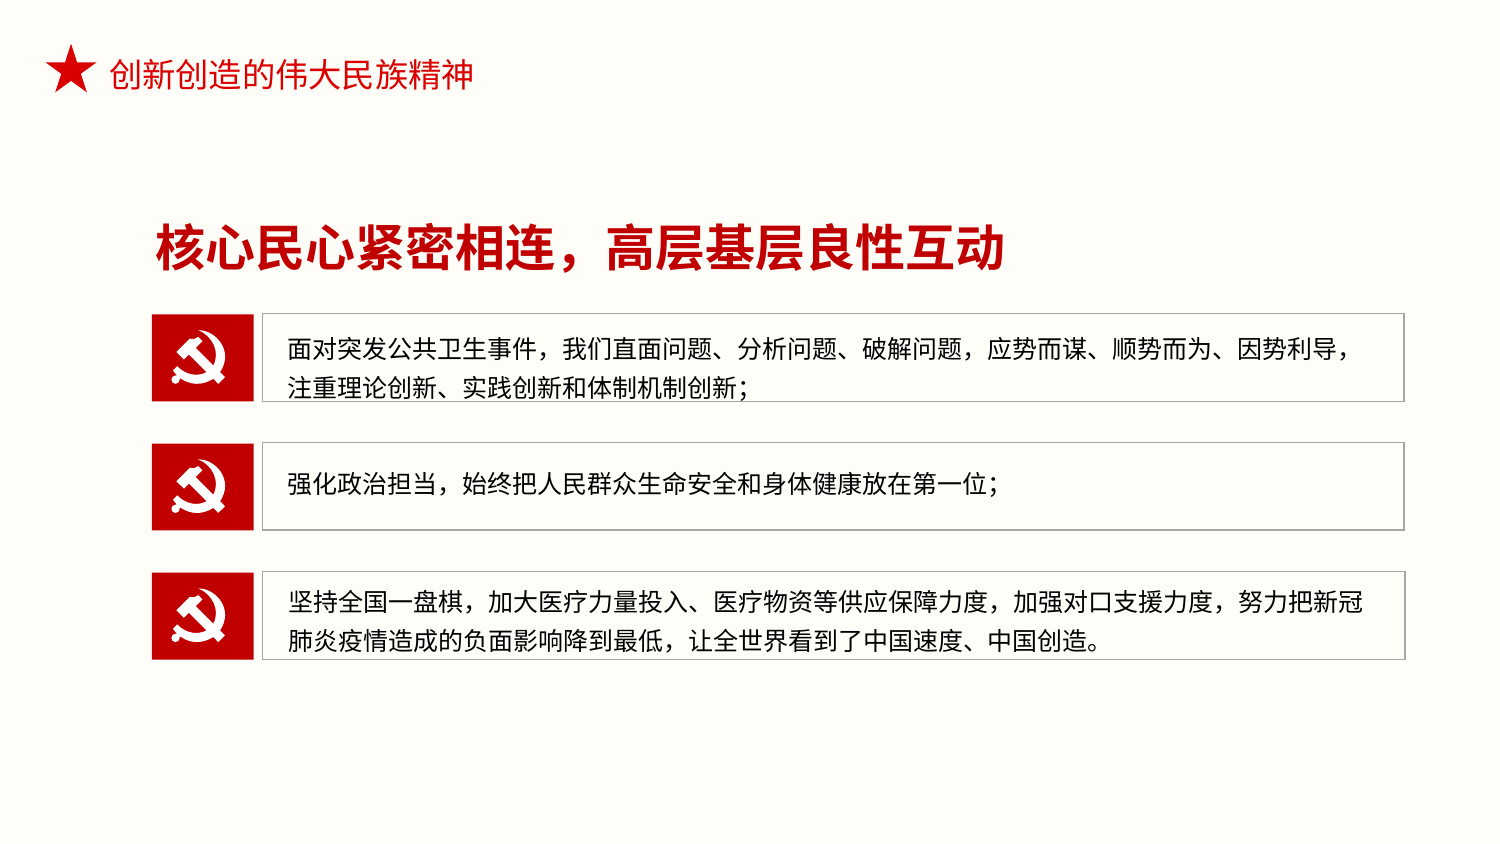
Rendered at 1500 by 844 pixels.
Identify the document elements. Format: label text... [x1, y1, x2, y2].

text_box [151, 443, 254, 531]
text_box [151, 572, 254, 660]
text_box [261, 313, 1405, 402]
text_box [261, 571, 1406, 661]
text_box [261, 442, 1405, 531]
text_box 核心民心紧密相连，高层基层良性互动 [140, 208, 1021, 284]
text_box 面对突发公共卫生事件，我们直面问题、分析问题、破解问题，应势而谋、顺势而为、因势利导，注重理论创新、实践创新和体制机制创新； [272, 402, 1392, 410]
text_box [151, 314, 254, 402]
